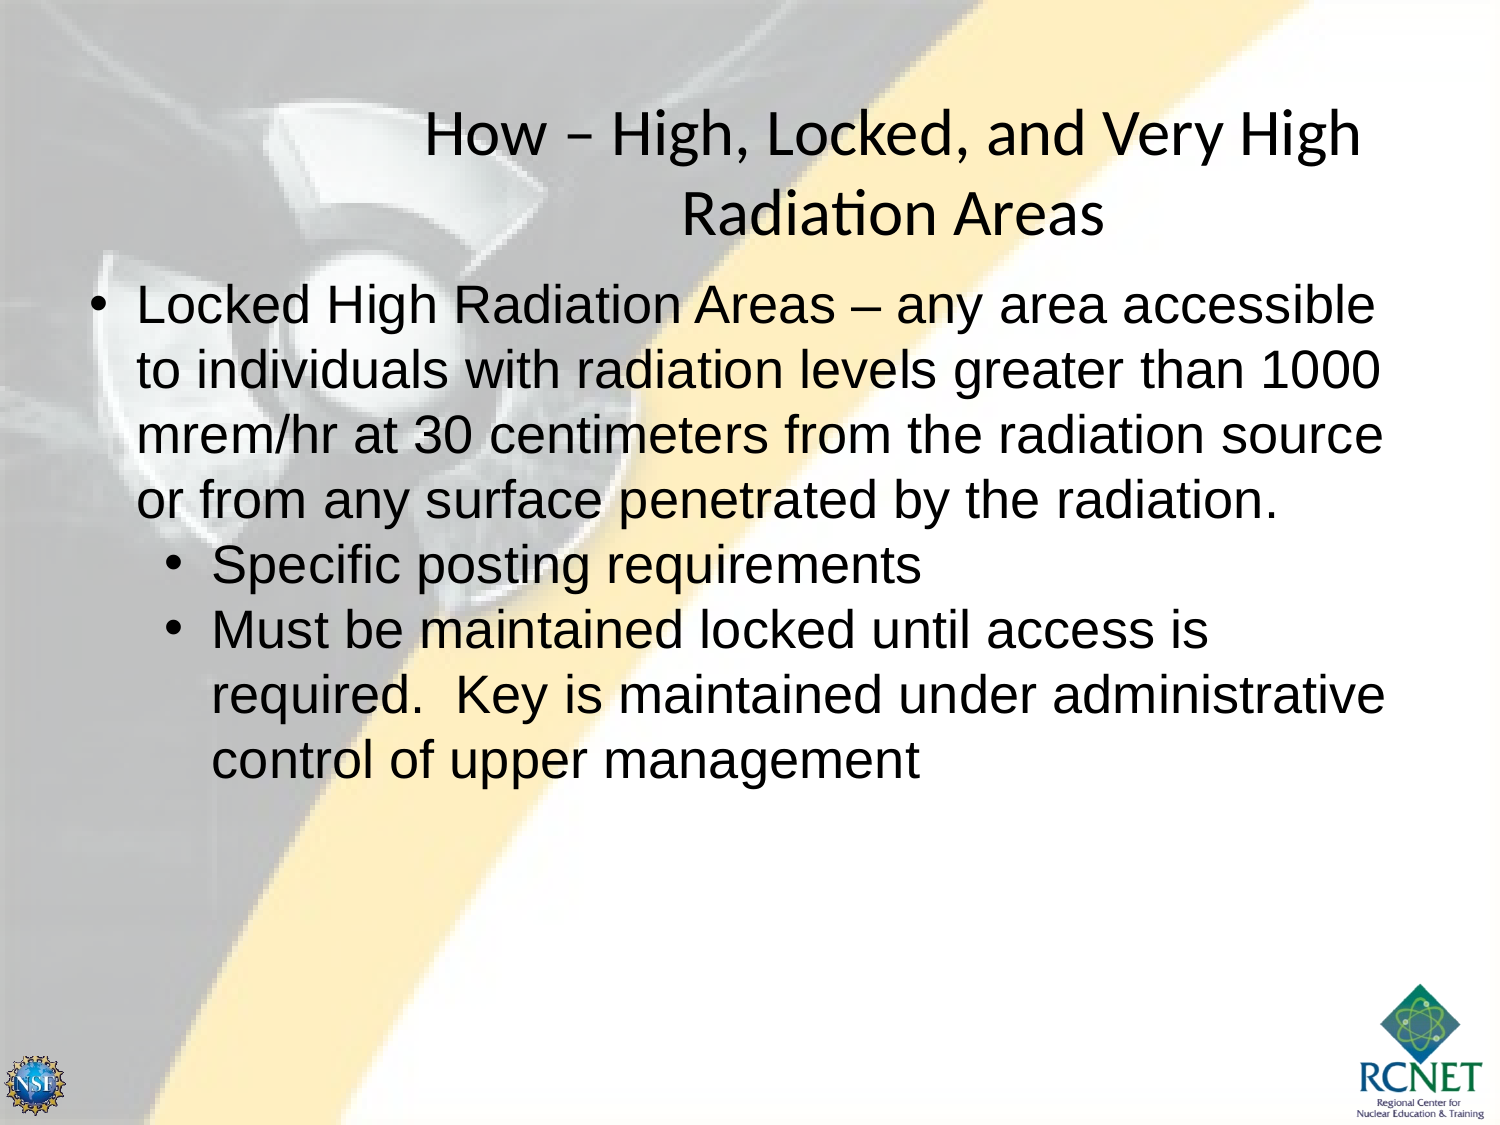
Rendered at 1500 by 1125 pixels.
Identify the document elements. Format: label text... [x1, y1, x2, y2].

title How – High, Locked, and Very High Radiation Areas [287, 75, 1500, 263]
picture [1332, 977, 1500, 1125]
text_box Locked High Radiation Areas – any area accessible to individuals with radiation levels greater than 1000 mrem/hr at 30 centimeters from the radiation source or from any surface penetrated by the radiation. Specific posting requirements Must be maintained locked until access is required. Key is maintained under administrative control of upper management [74, 262, 1425, 1025]
picture [0, 1056, 75, 1116]
